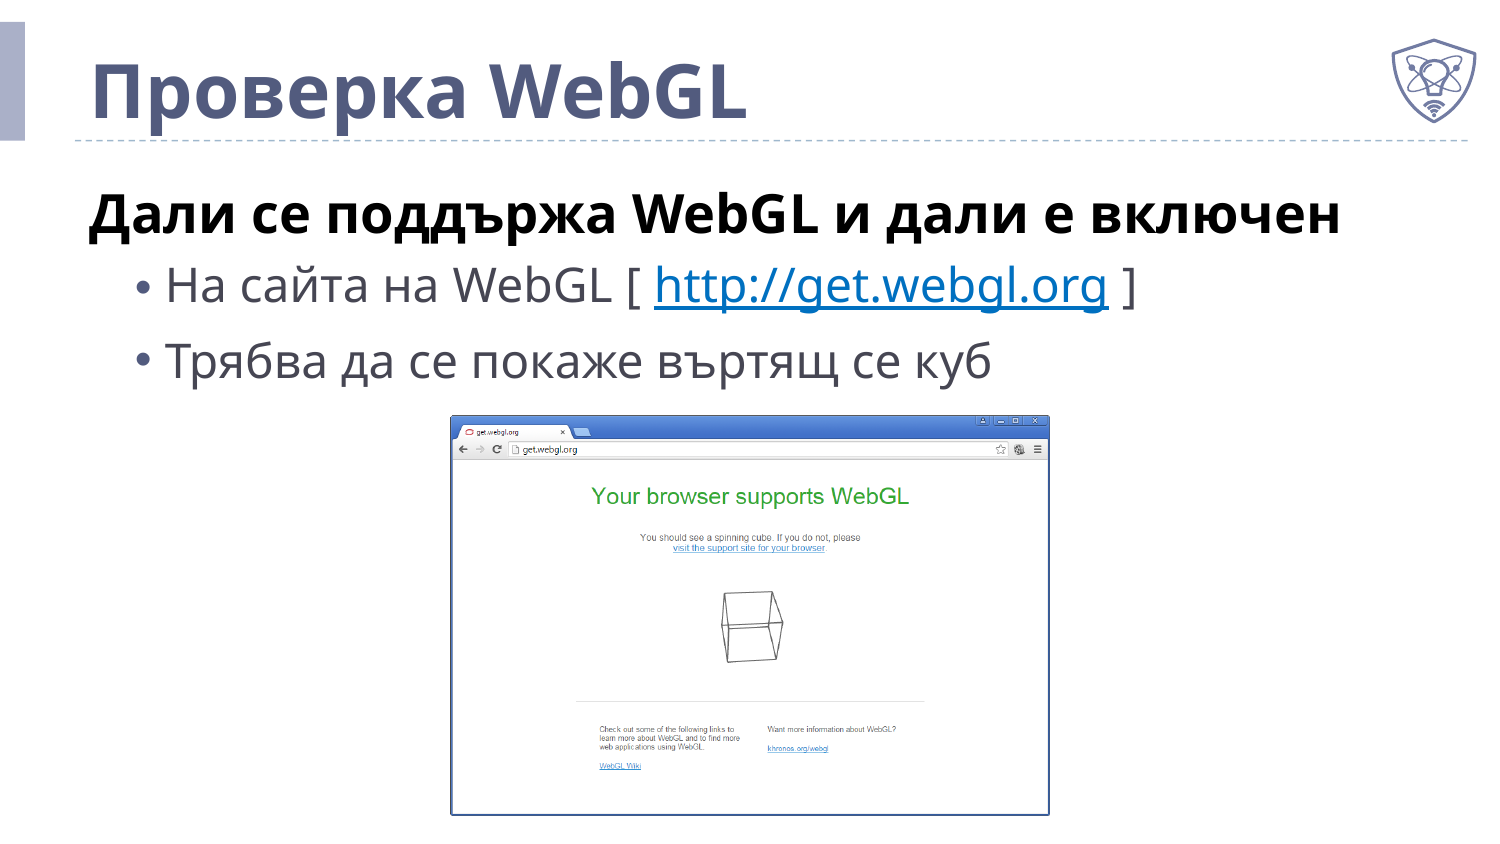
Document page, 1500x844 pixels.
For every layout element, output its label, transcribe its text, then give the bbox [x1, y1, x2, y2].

list Дали се поддържа WebGL и дали е включен На сайта на WebGL [ http://get.webgl.org ] Трябва да се покаже въртящ се куб [75, 171, 1475, 835]
title Проверка WebGL [75, 18, 1475, 141]
picture [449, 415, 1051, 817]
